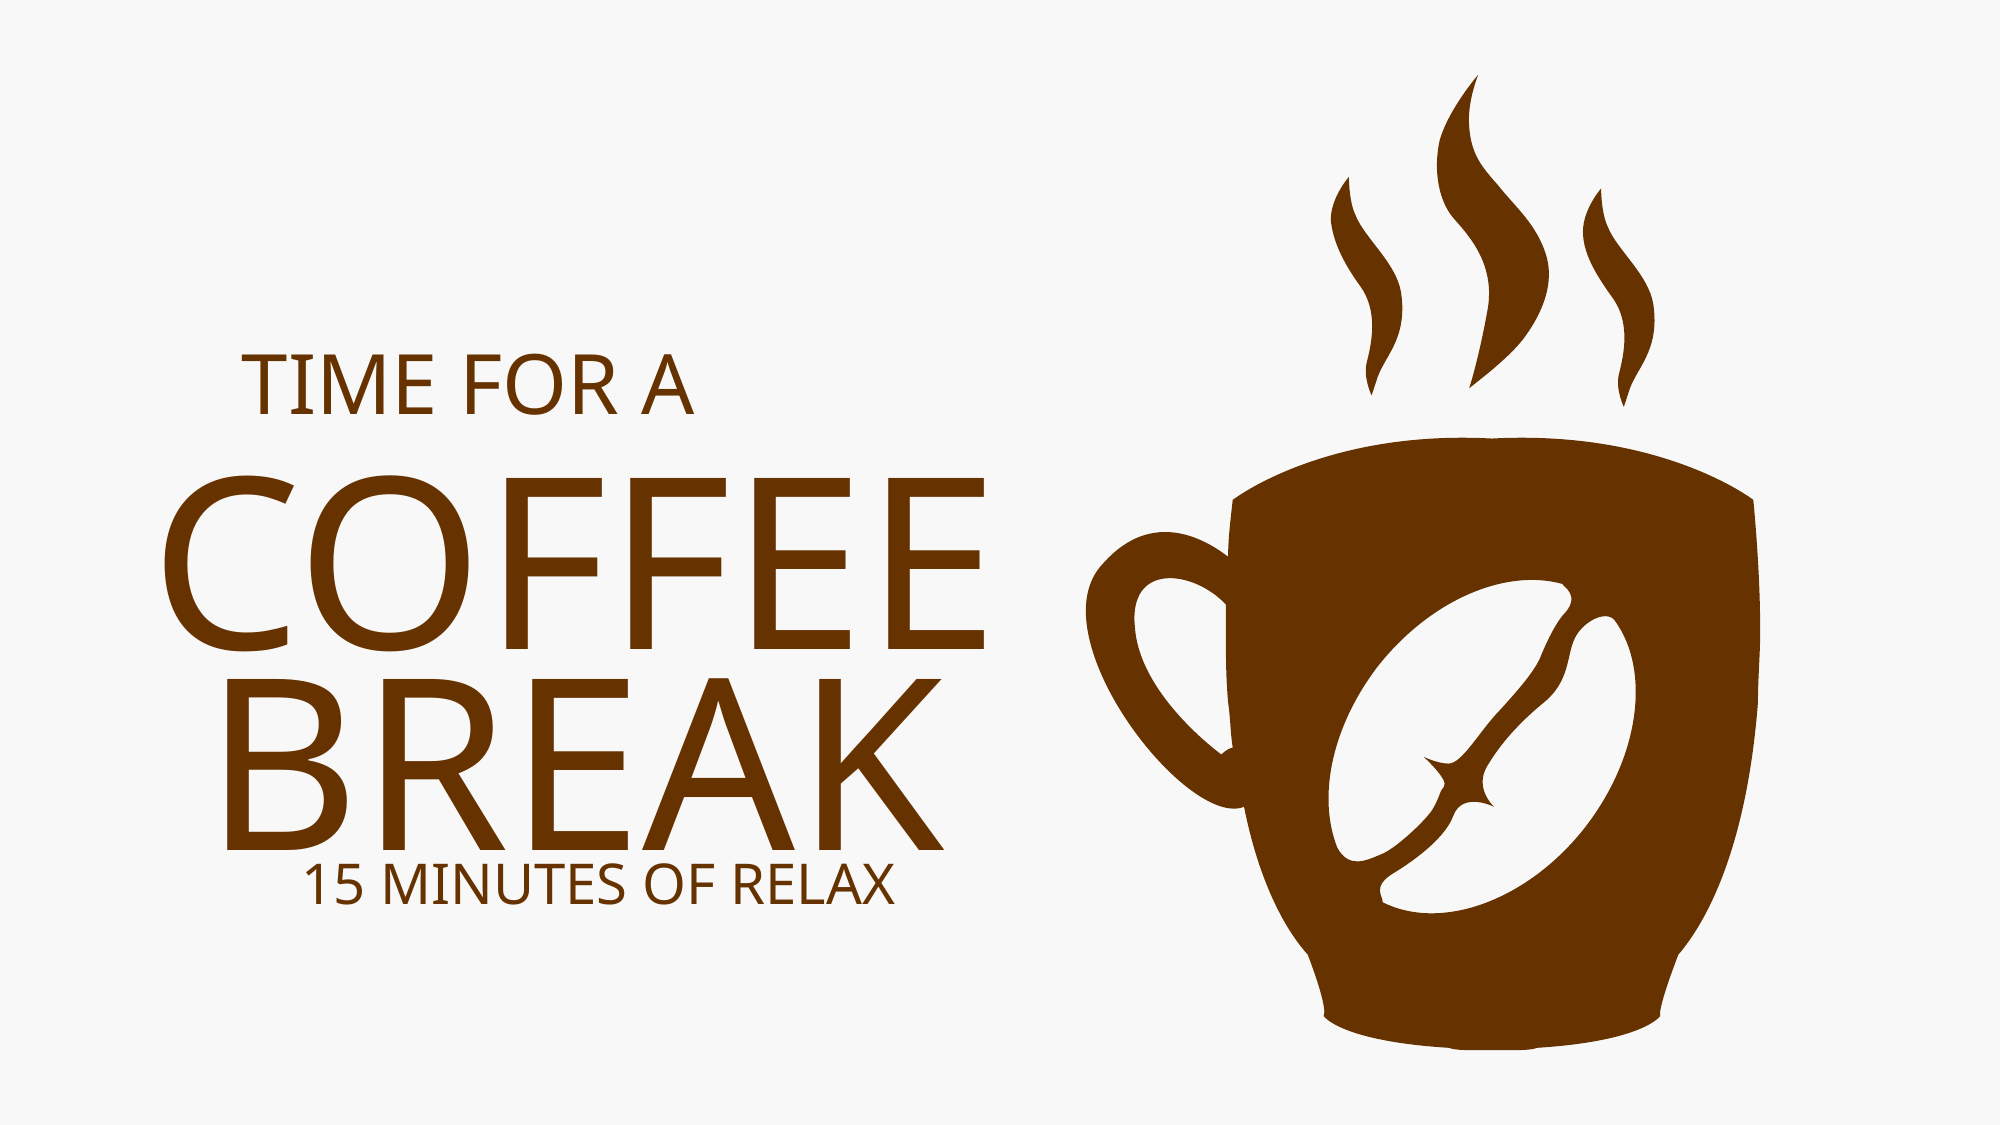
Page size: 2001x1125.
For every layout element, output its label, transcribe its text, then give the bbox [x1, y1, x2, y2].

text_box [1034, 74, 1761, 1051]
text_box 15 MINUTES OF RELAX [43, 837, 1034, 926]
text_box COFFEE BREAK [0, 478, 1034, 901]
text_box TIME FOR A [221, 320, 976, 441]
